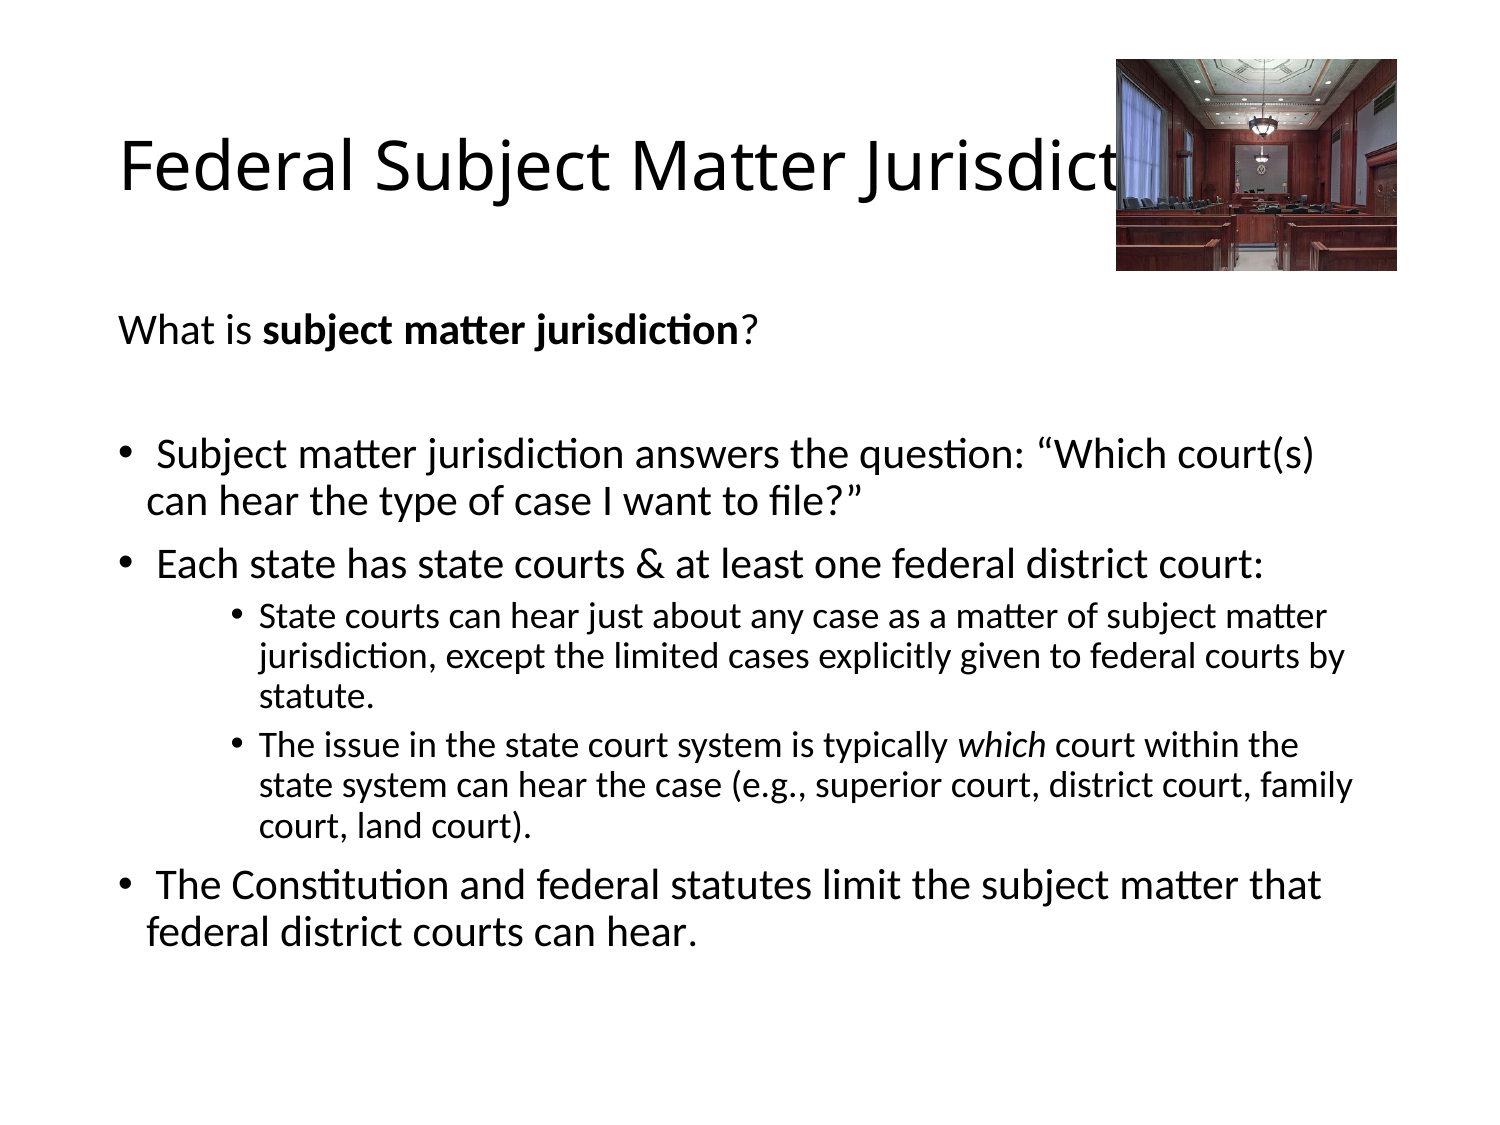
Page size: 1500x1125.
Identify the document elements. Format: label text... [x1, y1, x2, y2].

picture [1116, 59, 1397, 271]
list What is subject matter jurisdiction? Subject matter jurisdiction answers the question: “Which court(s) can hear the type of case I want to file?” Each state has state courts & at least one federal district court: State courts can hear just about any case as a matter of subject matter jurisdiction, except the limited cases explicitly given to federal courts by statute. The issue in the state court system is typically which court within the state system can hear the case (e.g., superior court, district court, family court, land court). The Constitution and federal statutes limit the subject matter that federal district courts can hear. [102, 299, 1398, 1014]
title Federal Subject Matter Jurisdiction [102, 59, 1398, 278]
